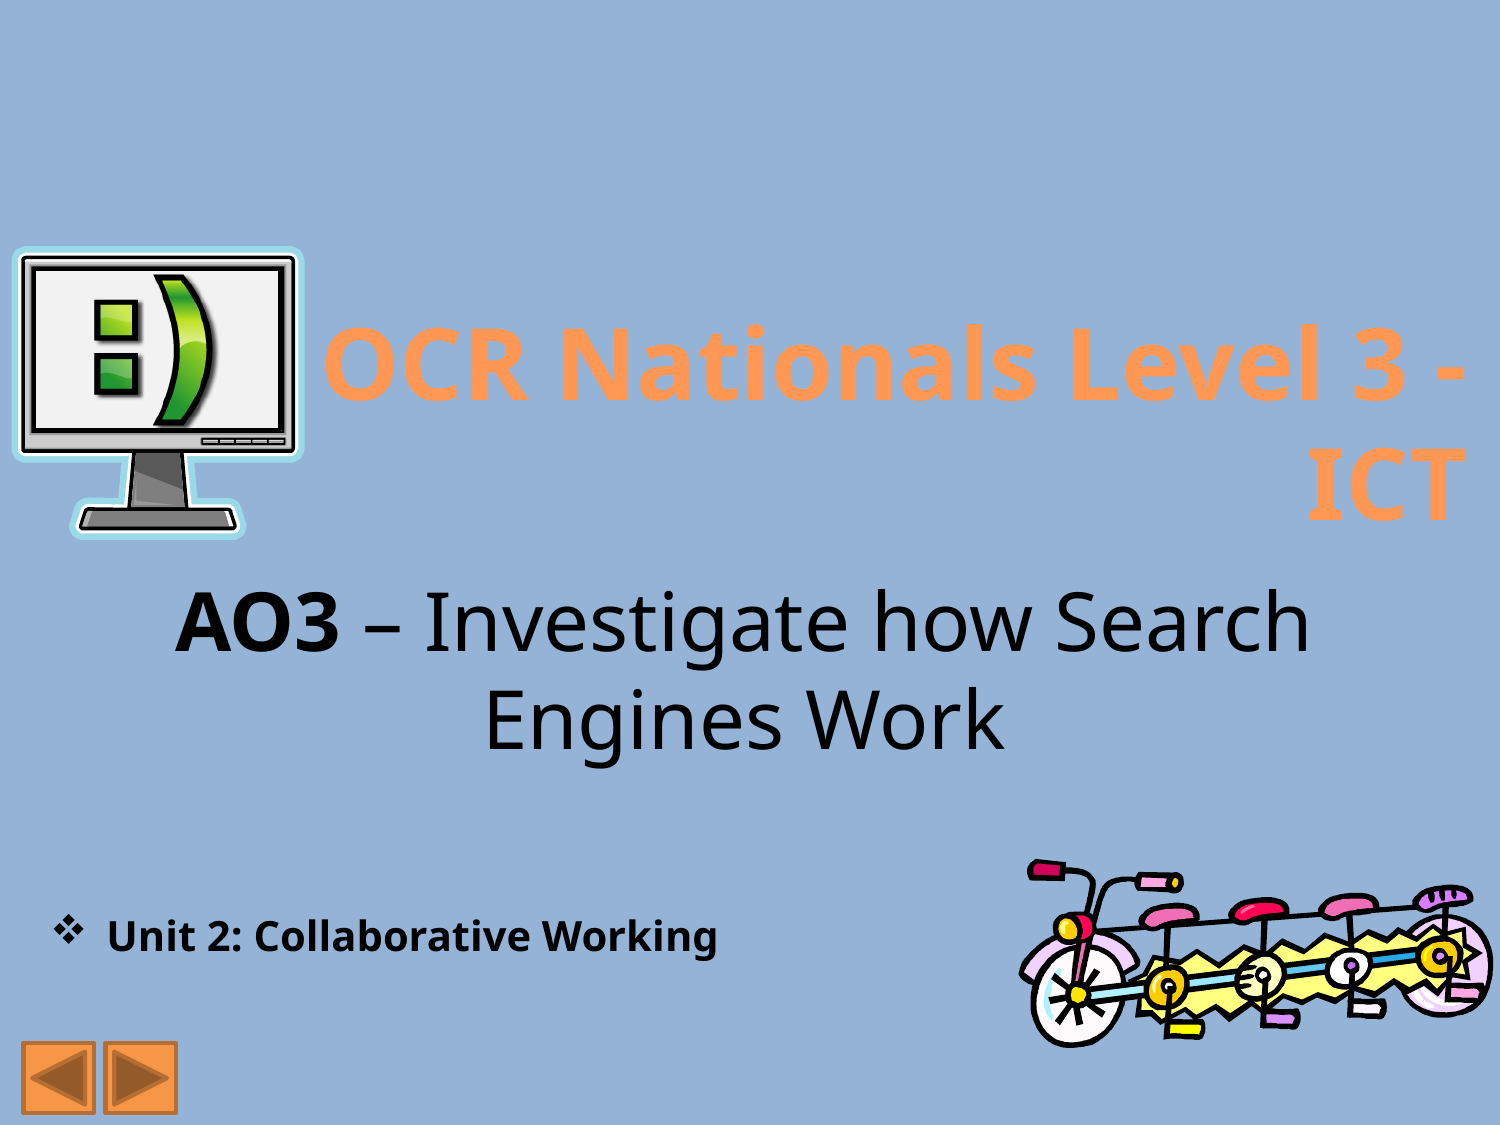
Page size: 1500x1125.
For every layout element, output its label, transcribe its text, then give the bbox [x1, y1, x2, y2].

list Unit 2: Collaborative Working [35, 902, 1010, 1020]
picture [68, 265, 239, 436]
title AO3 – Investigate how Search Engines Work [35, 562, 1454, 774]
picture [1015, 855, 1500, 1055]
